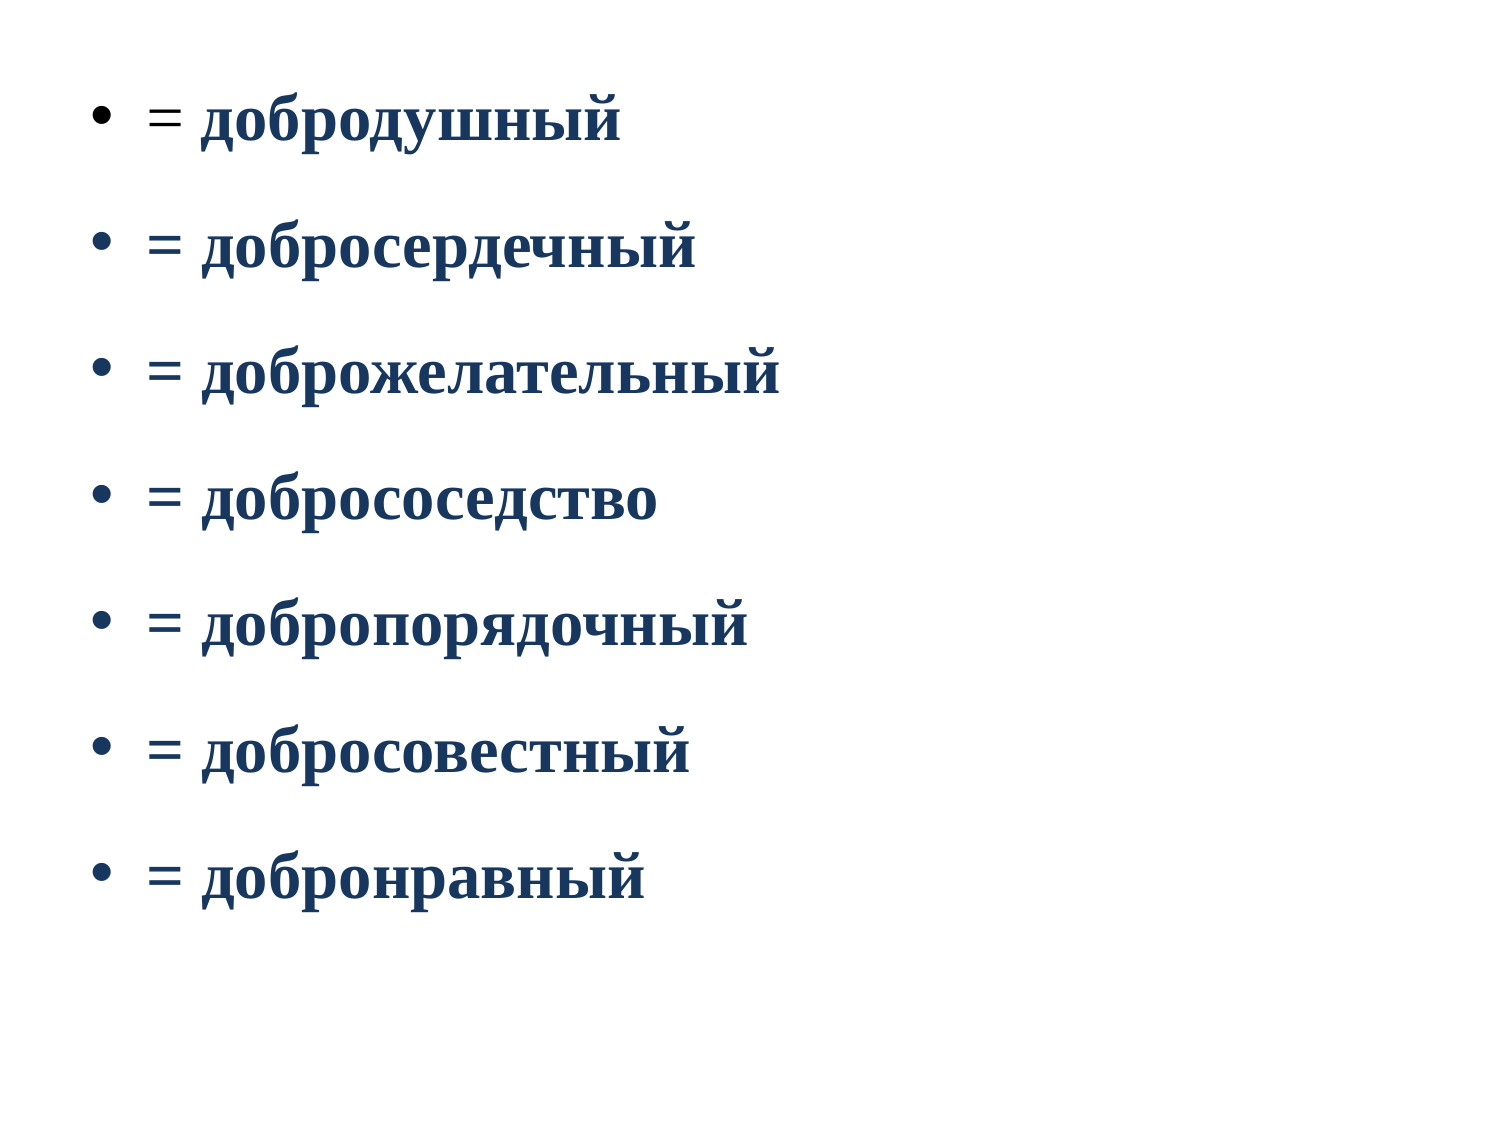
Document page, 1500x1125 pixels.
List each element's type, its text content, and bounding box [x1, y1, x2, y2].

list = добродушный = добросердечный = доброжелательный = добрососедство = добропорядочный = добросовестный = добронравный [75, 54, 1425, 1005]
